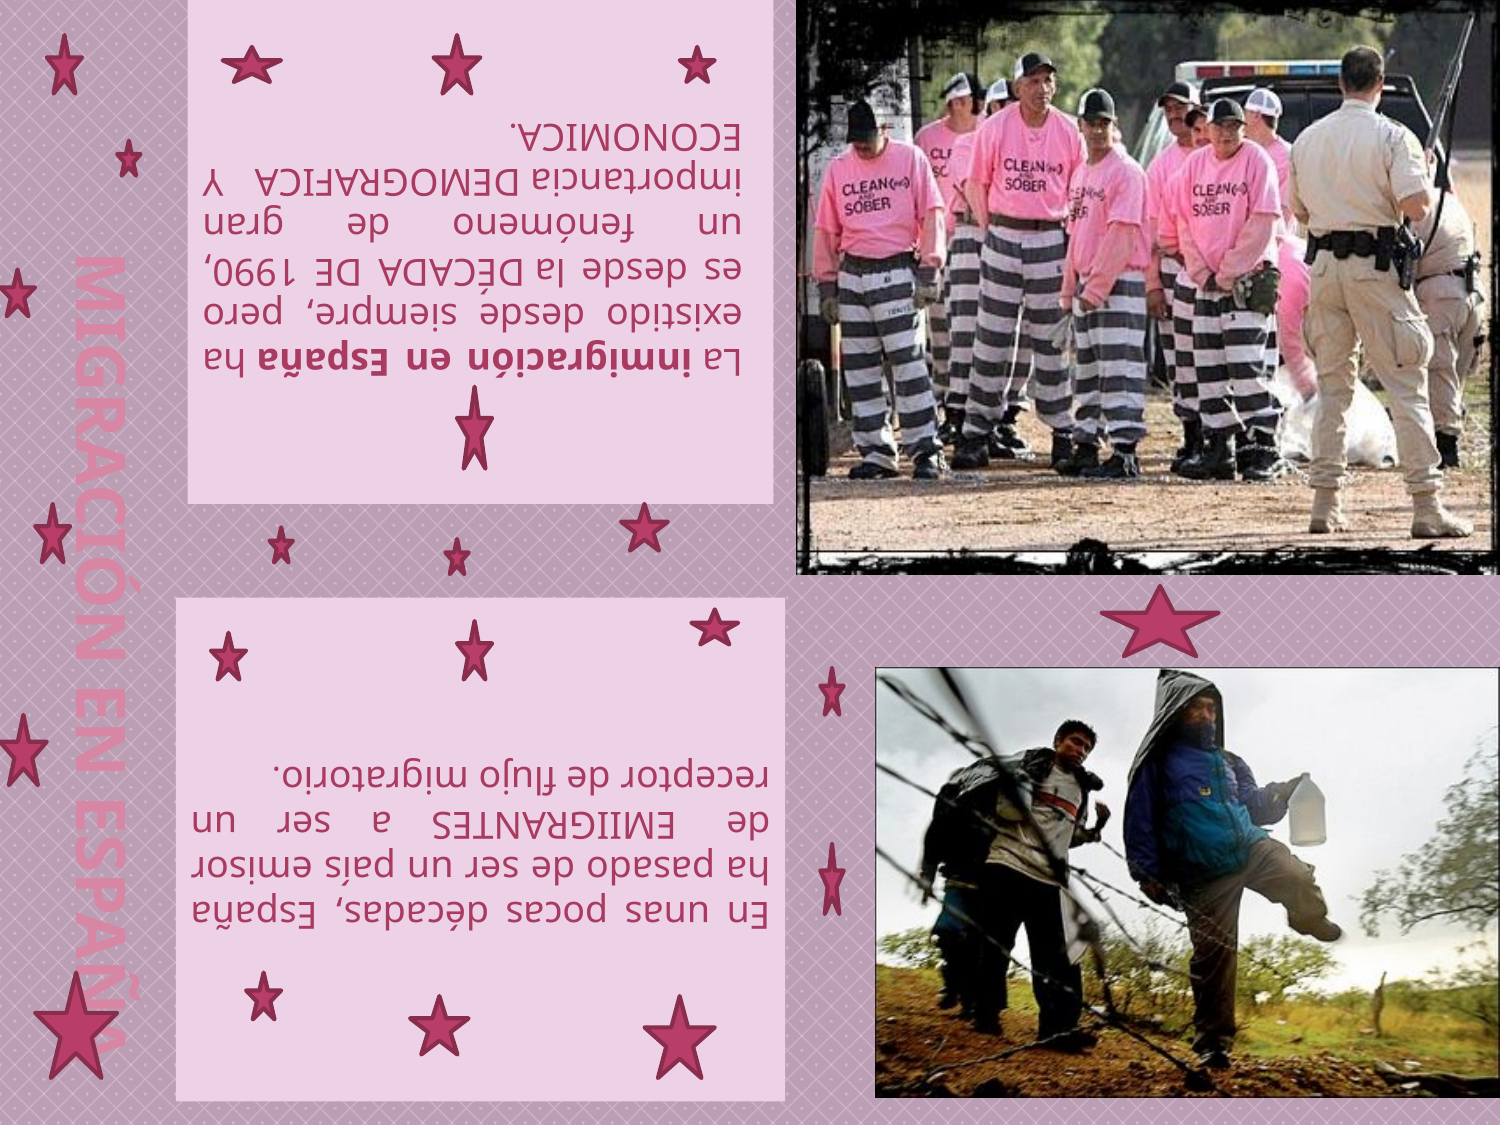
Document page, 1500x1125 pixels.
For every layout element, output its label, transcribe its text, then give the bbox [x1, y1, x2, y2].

text_box [267, 525, 295, 565]
text_box [244, 970, 284, 1022]
text_box [209, 630, 248, 682]
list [796, 0, 1500, 575]
title MIGRACIÓN EN ESPAÑA [40, 58, 153, 1079]
text_box [642, 993, 717, 1080]
text_box [0, 712, 49, 788]
text_box [220, 44, 284, 84]
text_box [455, 618, 494, 682]
list En unas pocas décadas, España ha pasado de ser un país emisor de EMIIGRANTES a ser un receptor de flujo migratorio. [175, 597, 786, 1103]
text_box [33, 501, 73, 565]
text_box [1099, 583, 1221, 655]
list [874, 667, 1500, 1098]
text_box [33, 970, 120, 1080]
text_box [818, 841, 846, 917]
text_box [689, 607, 741, 647]
list La inmigración en España ha existido desde siempre, pero es desde la DÉCADA DE 1990, un fenómeno de gran importancia DEMOGRAFICA Y ECONOMICA. [187, 0, 774, 505]
text_box [115, 138, 143, 178]
text_box [818, 665, 846, 717]
text_box [443, 536, 471, 577]
text_box [455, 384, 494, 471]
text_box [45, 32, 84, 96]
text_box [677, 44, 717, 84]
text_box [0, 267, 38, 319]
text_box [431, 32, 483, 96]
text_box [619, 501, 670, 553]
text_box [408, 993, 471, 1057]
